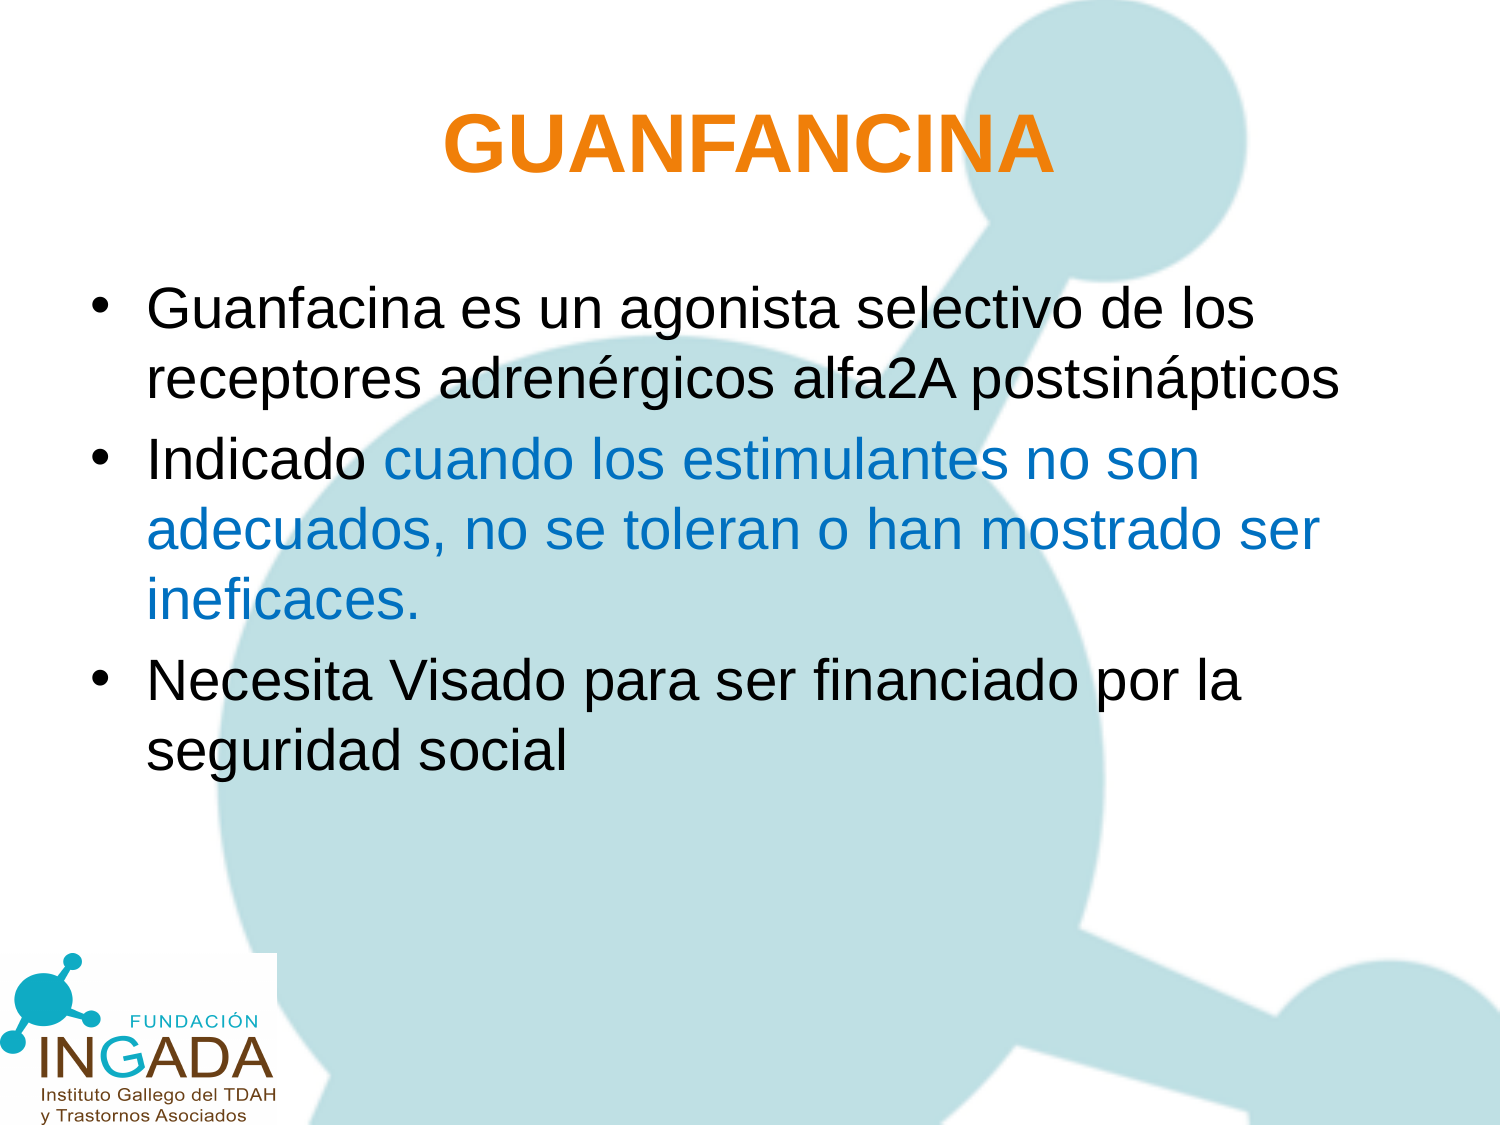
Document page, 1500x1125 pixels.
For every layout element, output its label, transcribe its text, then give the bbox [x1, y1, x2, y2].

picture [0, 953, 277, 1125]
title GUANFANCINA [75, 45, 1425, 233]
list Guanfacina es un agonista selectivo de los receptores adrenérgicos alfa2A postsinápticos Indicado cuando los estimulantes no son adecuados, no se toleran o han mostrado ser ineficaces. Necesita Visado para ser financiado por la seguridad social [75, 262, 1425, 1005]
